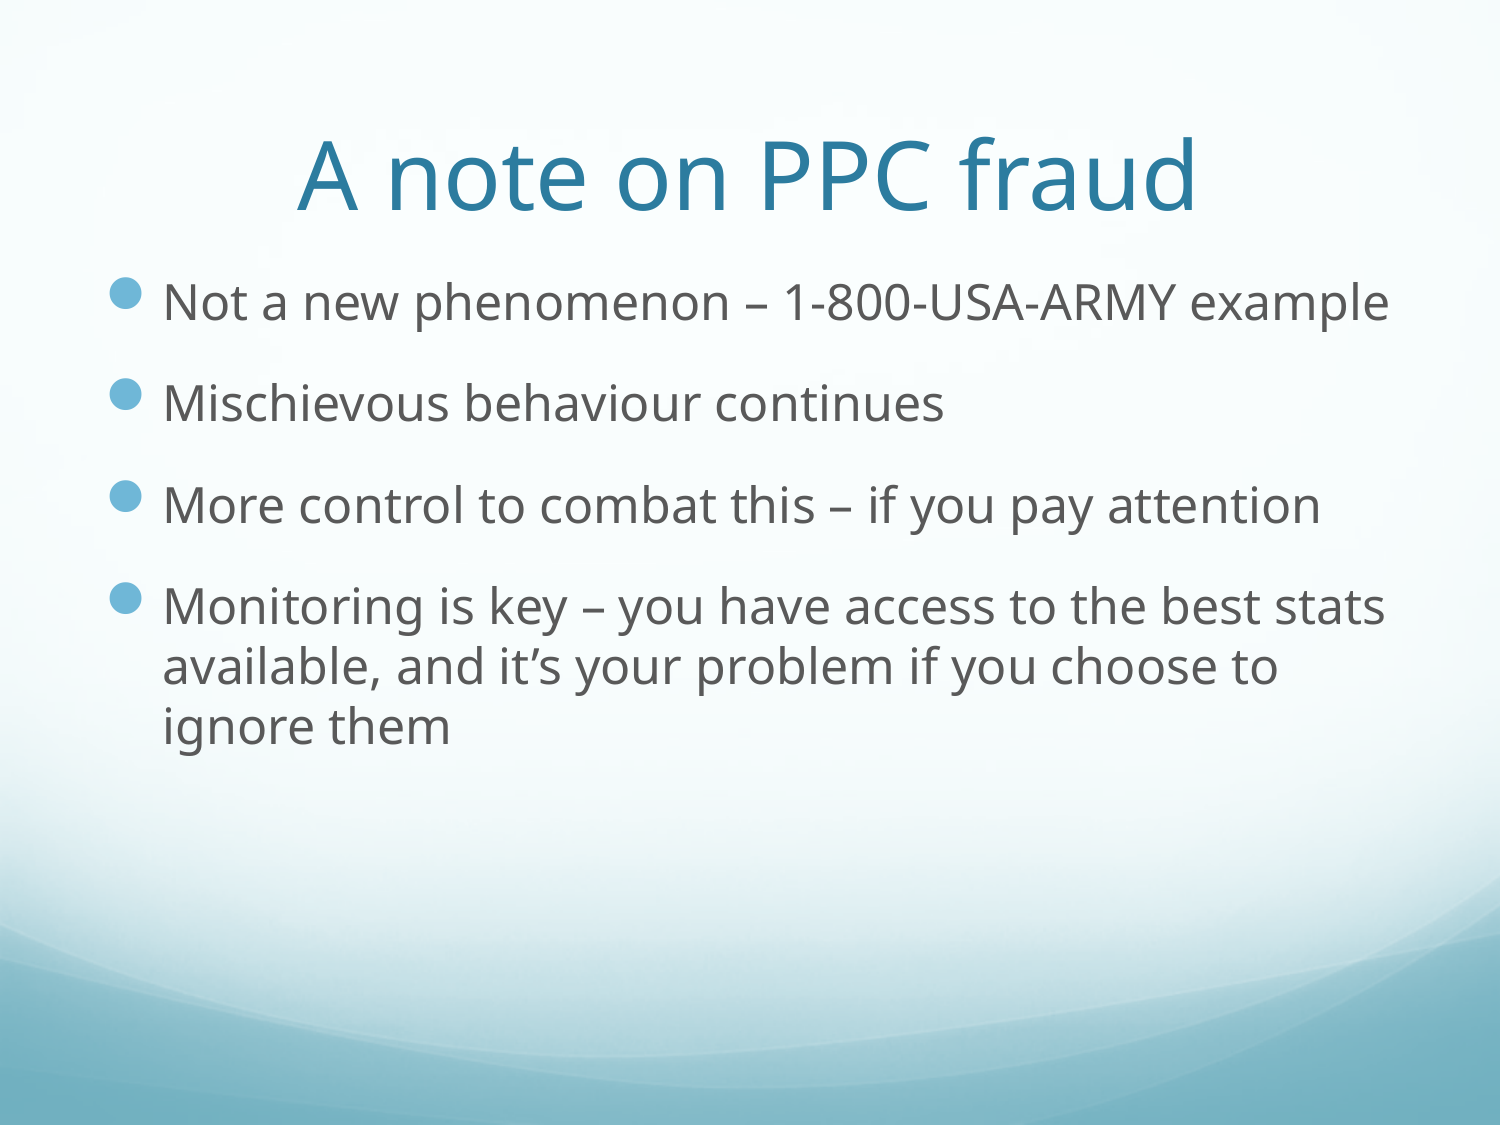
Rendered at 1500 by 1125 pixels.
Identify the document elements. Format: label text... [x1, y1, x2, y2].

list Not a new phenomenon – 1-800-USA-ARMY example Mischievous behaviour continues More control to combat this – if you pay attention Monitoring is key – you have access to the best stats available, and it’s your problem if you choose to ignore them [90, 262, 1410, 975]
title A note on PPC fraud [90, 17, 1410, 237]
